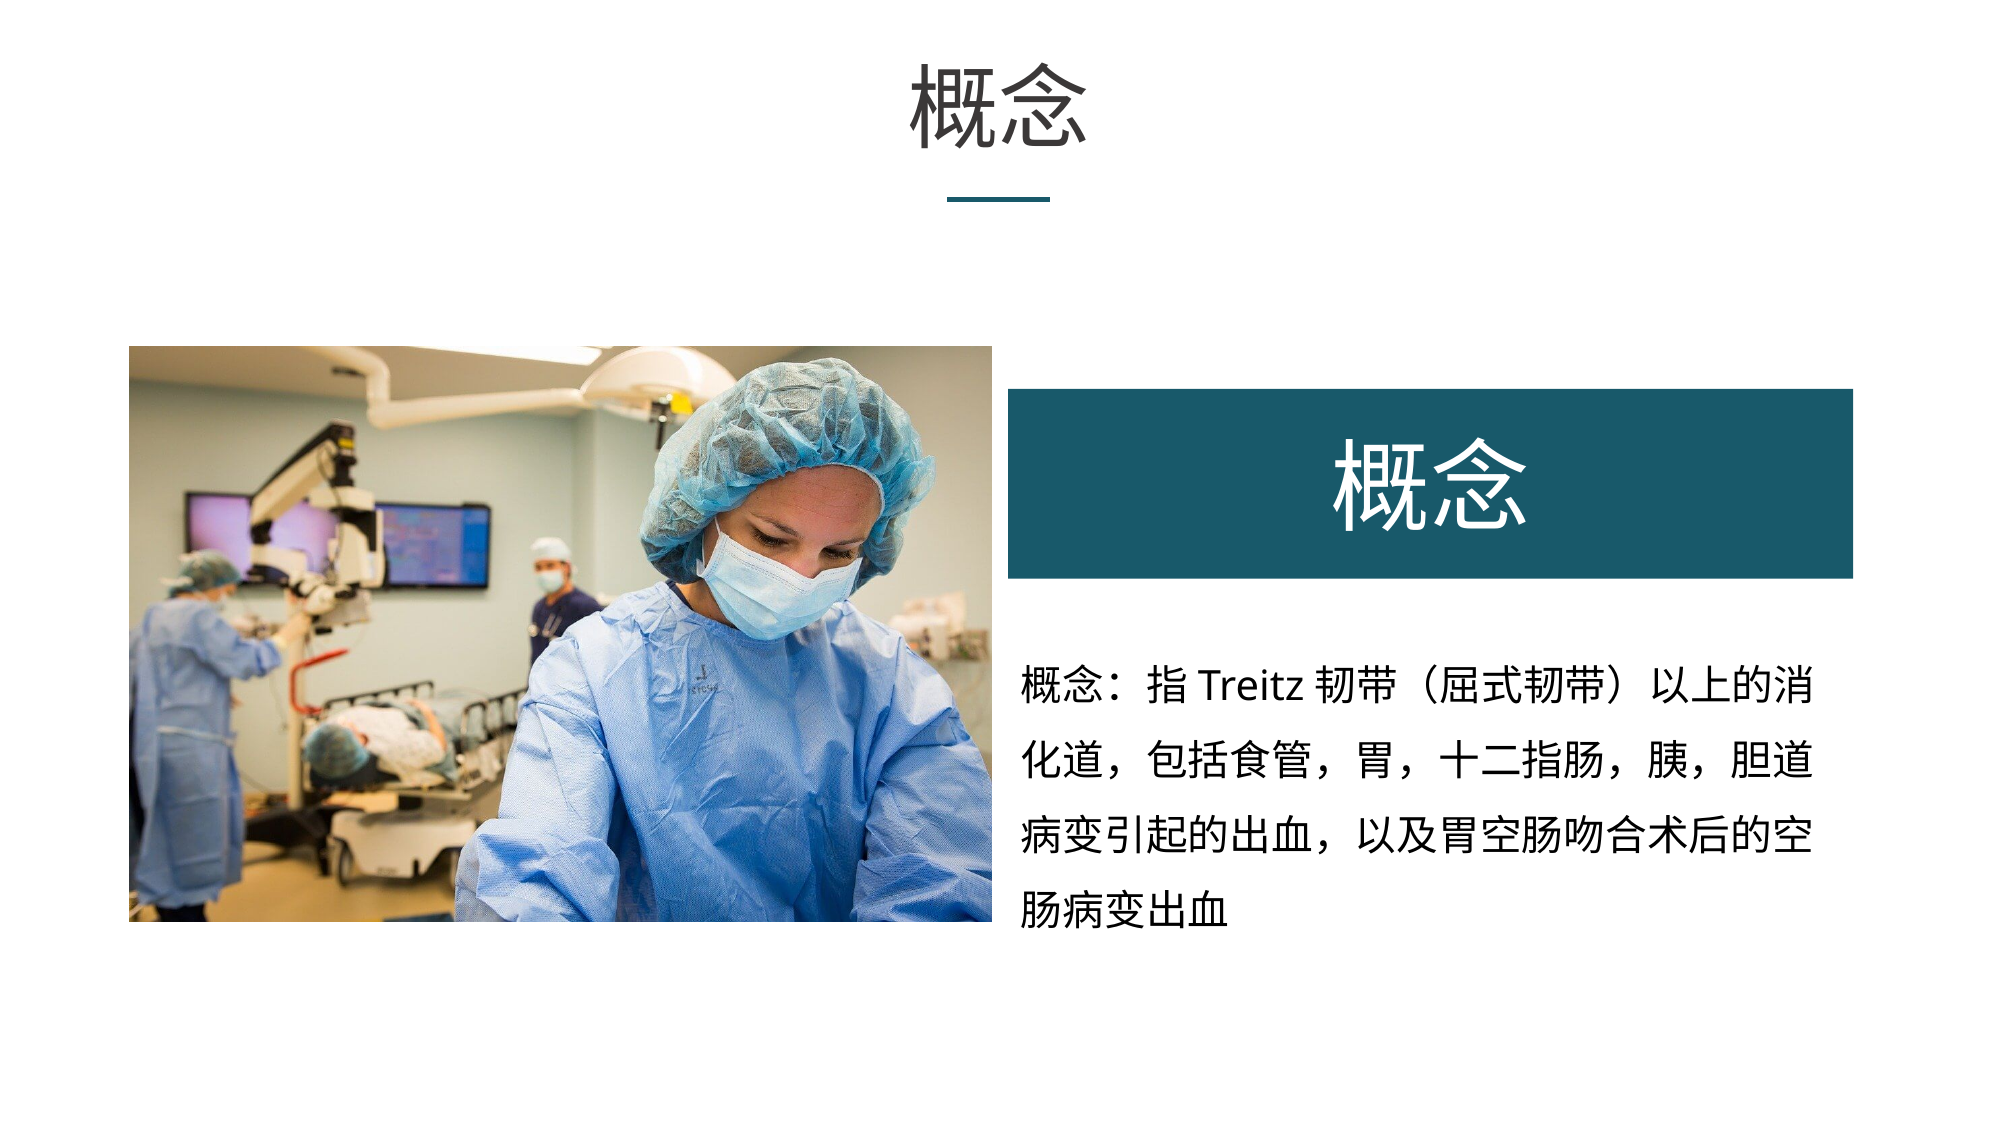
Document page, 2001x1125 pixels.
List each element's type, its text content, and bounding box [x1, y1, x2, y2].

picture [129, 346, 992, 922]
text_box 概念：指Treitz韧带（屈式韧带）以上的消化道，包括食管，胃，十二指肠，胰，胆道病变引起的出血，以及胃空肠吻合术后的空肠病变出血 [1006, 626, 1869, 941]
text_box 概念 [1008, 388, 1854, 579]
